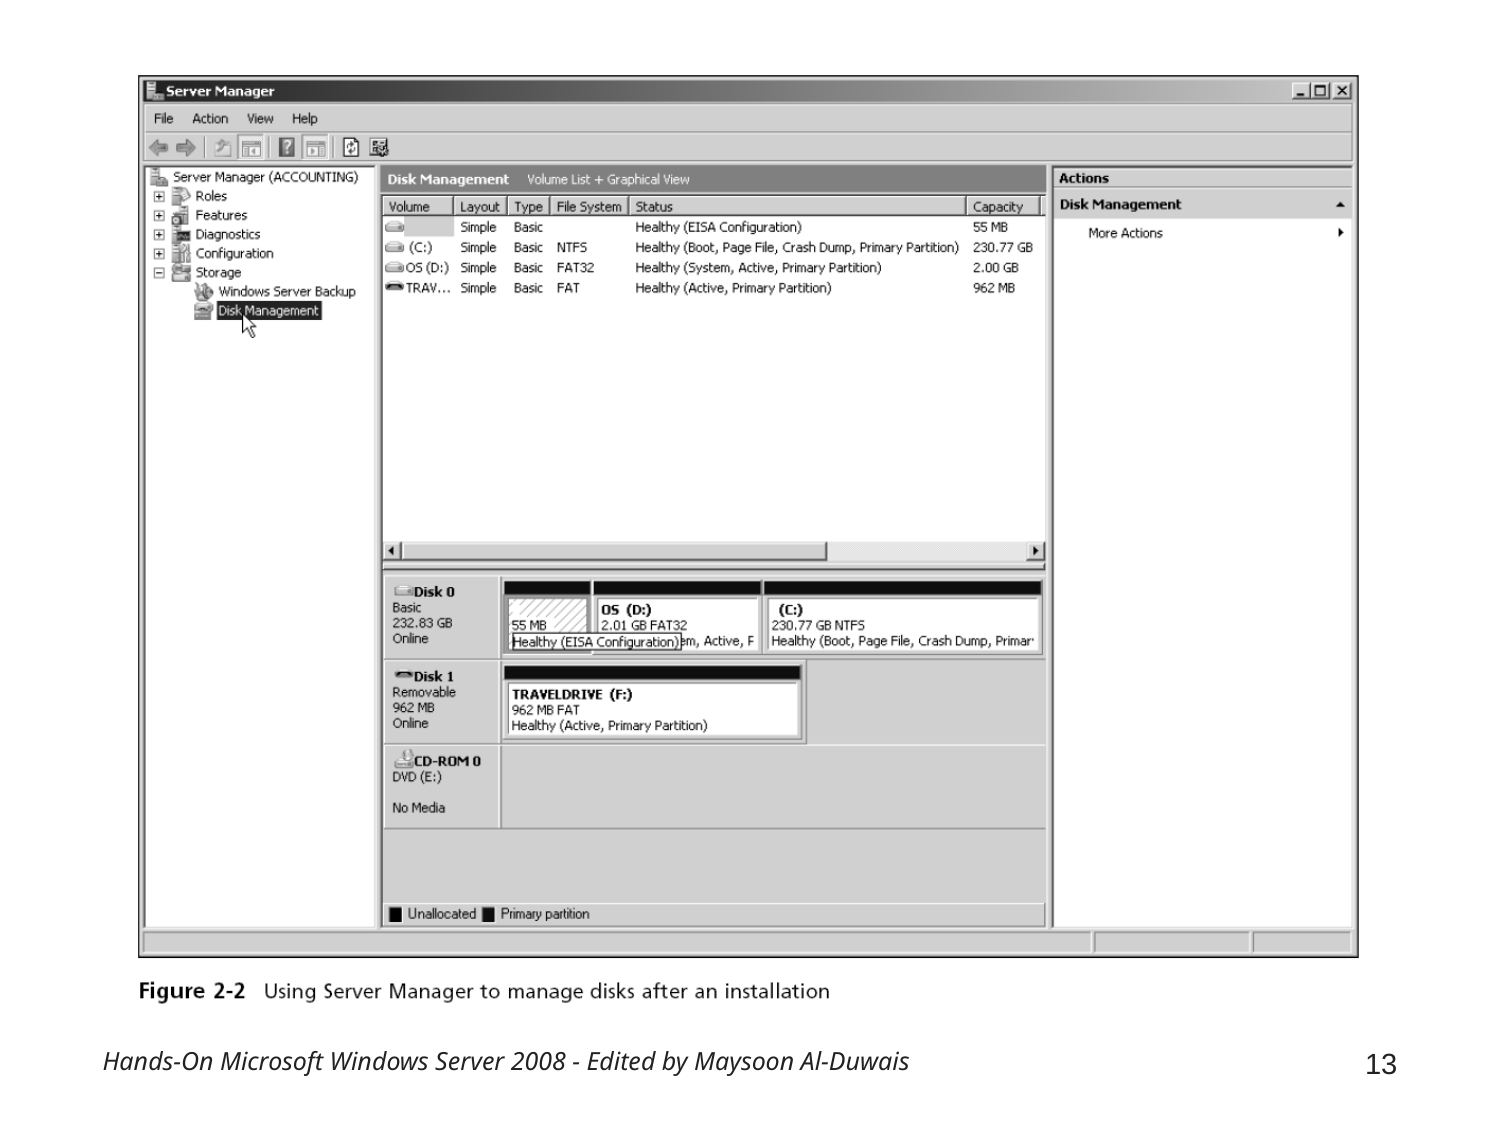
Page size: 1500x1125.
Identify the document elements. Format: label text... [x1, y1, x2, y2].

footer Hands-On Microsoft Windows Server 2008 - Edited by Maysoon Al-Duwais [87, 1037, 1074, 1101]
slide_number 13 [1074, 1037, 1413, 1101]
picture [135, 72, 1363, 1011]
